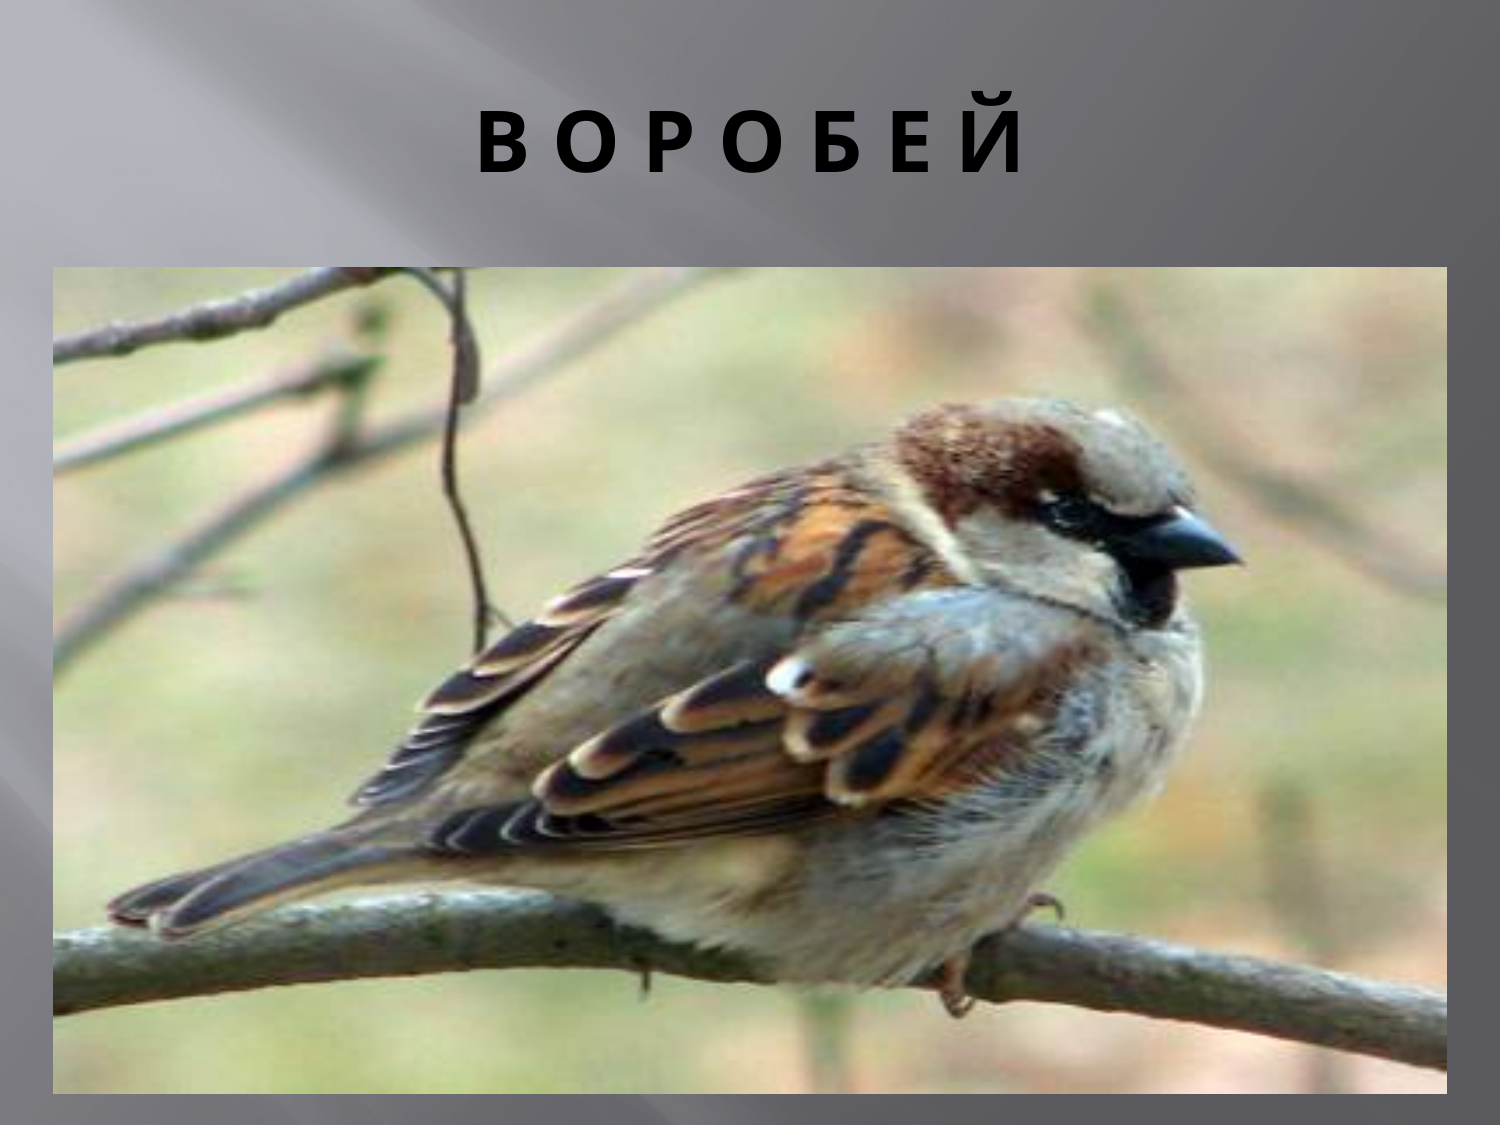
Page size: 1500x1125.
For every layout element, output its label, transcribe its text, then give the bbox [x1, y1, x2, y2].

picture [52, 266, 1448, 1095]
title В О Р О Б Е Й [75, 45, 1425, 233]
